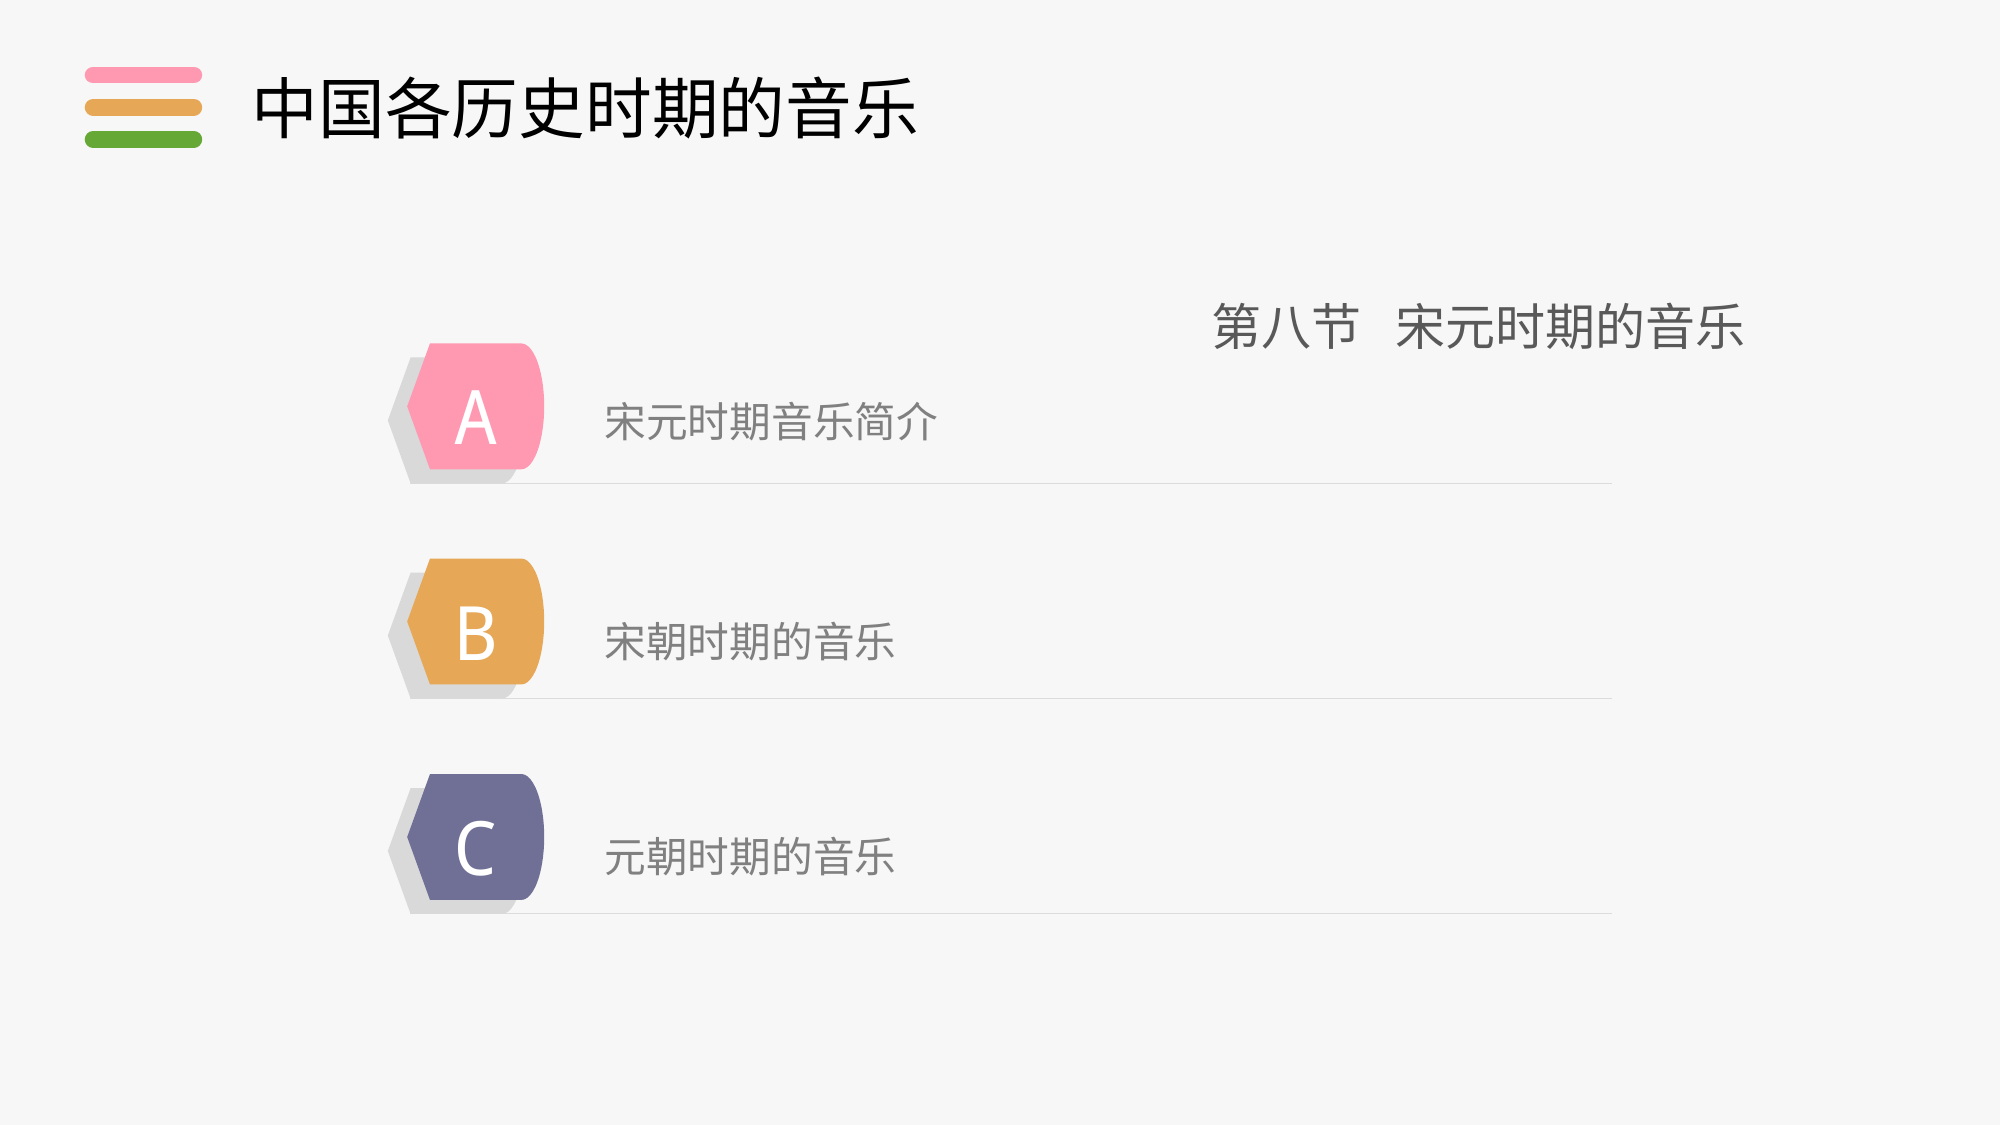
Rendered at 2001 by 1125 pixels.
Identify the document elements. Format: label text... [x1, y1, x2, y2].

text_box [387, 320, 1613, 484]
text_box 第八节 宋元时期的音乐 [1196, 276, 1760, 364]
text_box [93, 74, 194, 140]
text_box 中国各历史时期的音乐 [236, 59, 958, 154]
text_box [387, 756, 1613, 915]
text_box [387, 540, 1613, 699]
